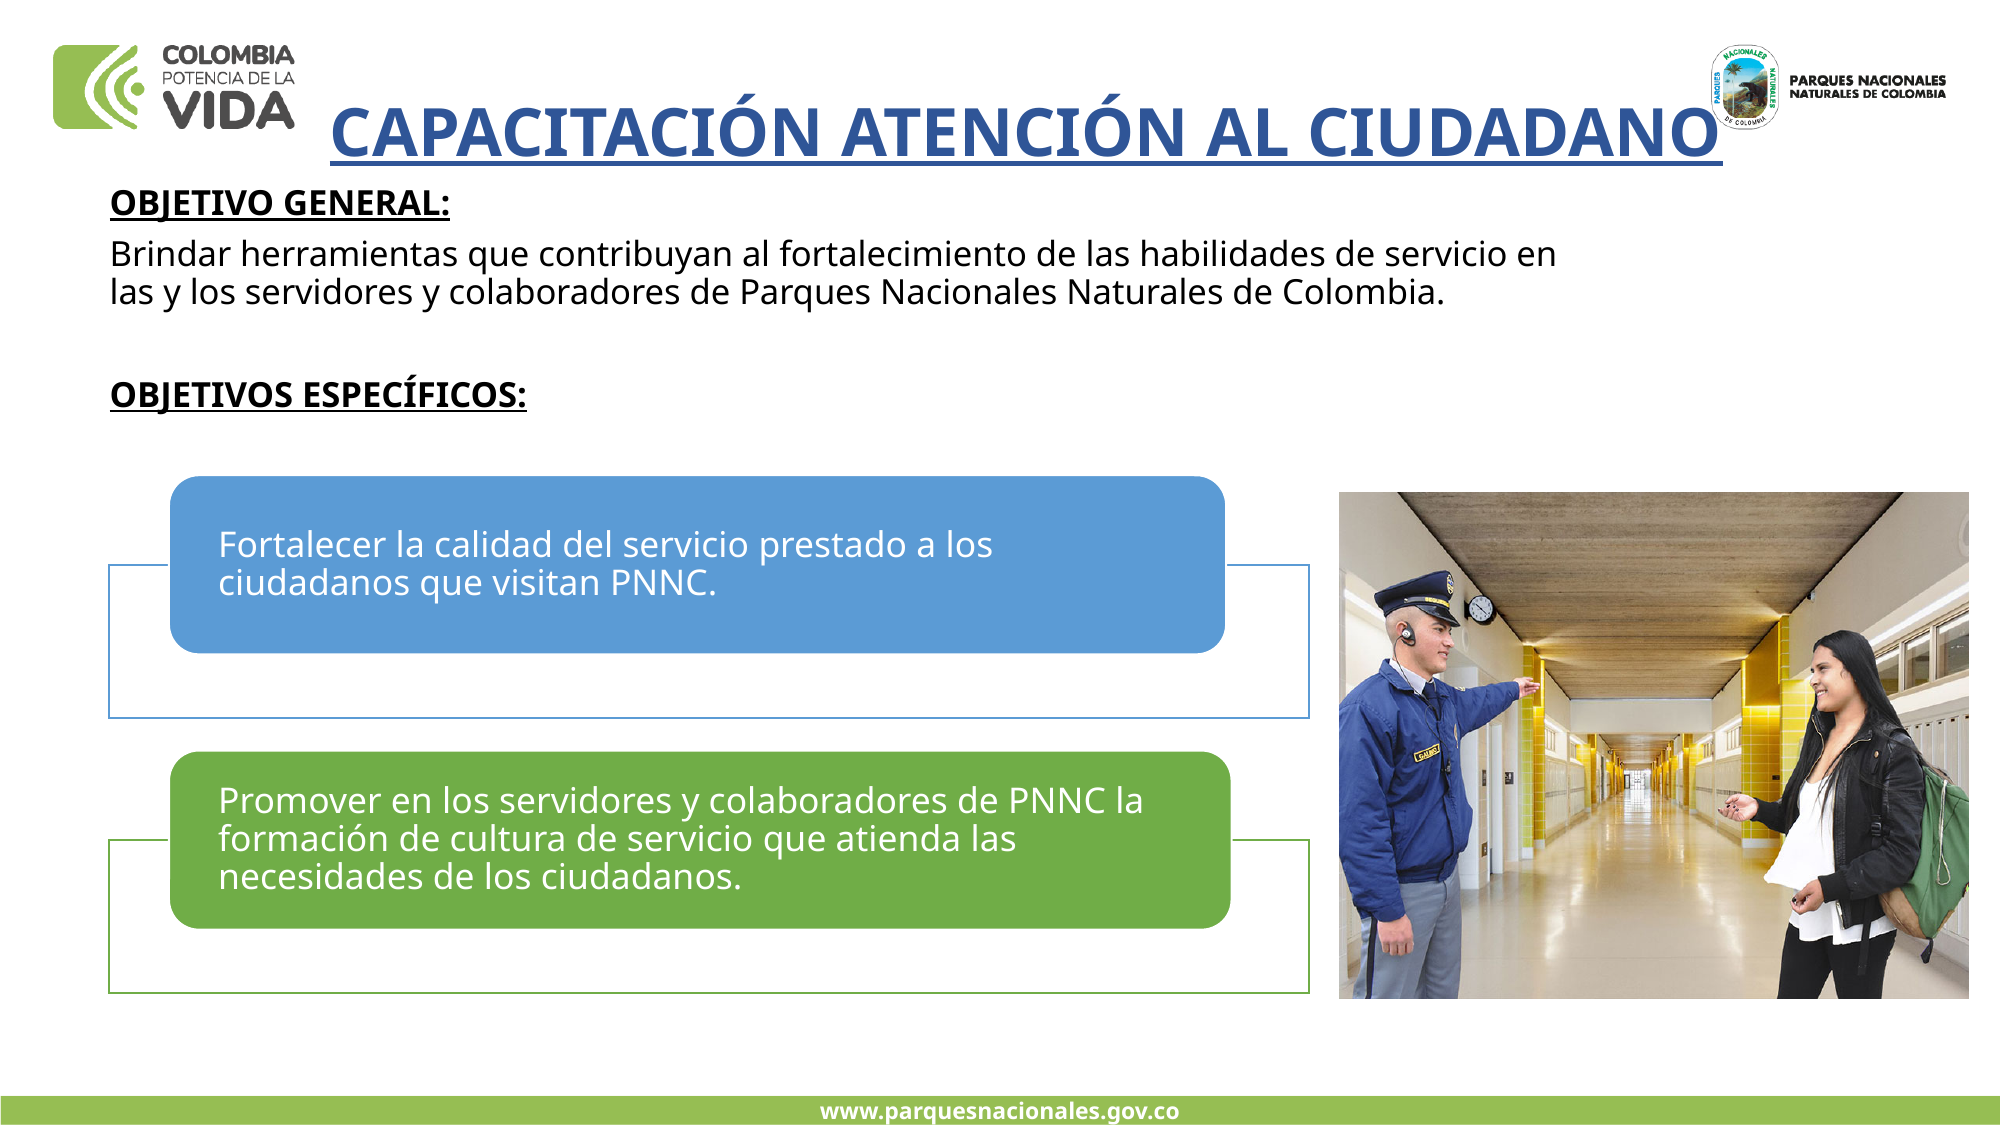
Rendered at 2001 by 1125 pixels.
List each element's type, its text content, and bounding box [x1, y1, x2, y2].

picture [1111, 1109, 1116, 1117]
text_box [108, 469, 1309, 1000]
picture [927, 1109, 932, 1117]
picture [0, 0, 2000, 1125]
text_box CAPACITACIÓN ATENCIÓN AL CIUDADANO [311, 65, 1741, 178]
subtitle OBJETIVO GENERAL: Brindar herramientas que contribuyan al fortalecimiento de las habilidades de servicio en las y los servidores y colaboradores de Parques Nacionales Naturales de Colombia. OBJETIVOS ESPECÍFICOS: [94, 178, 1595, 450]
